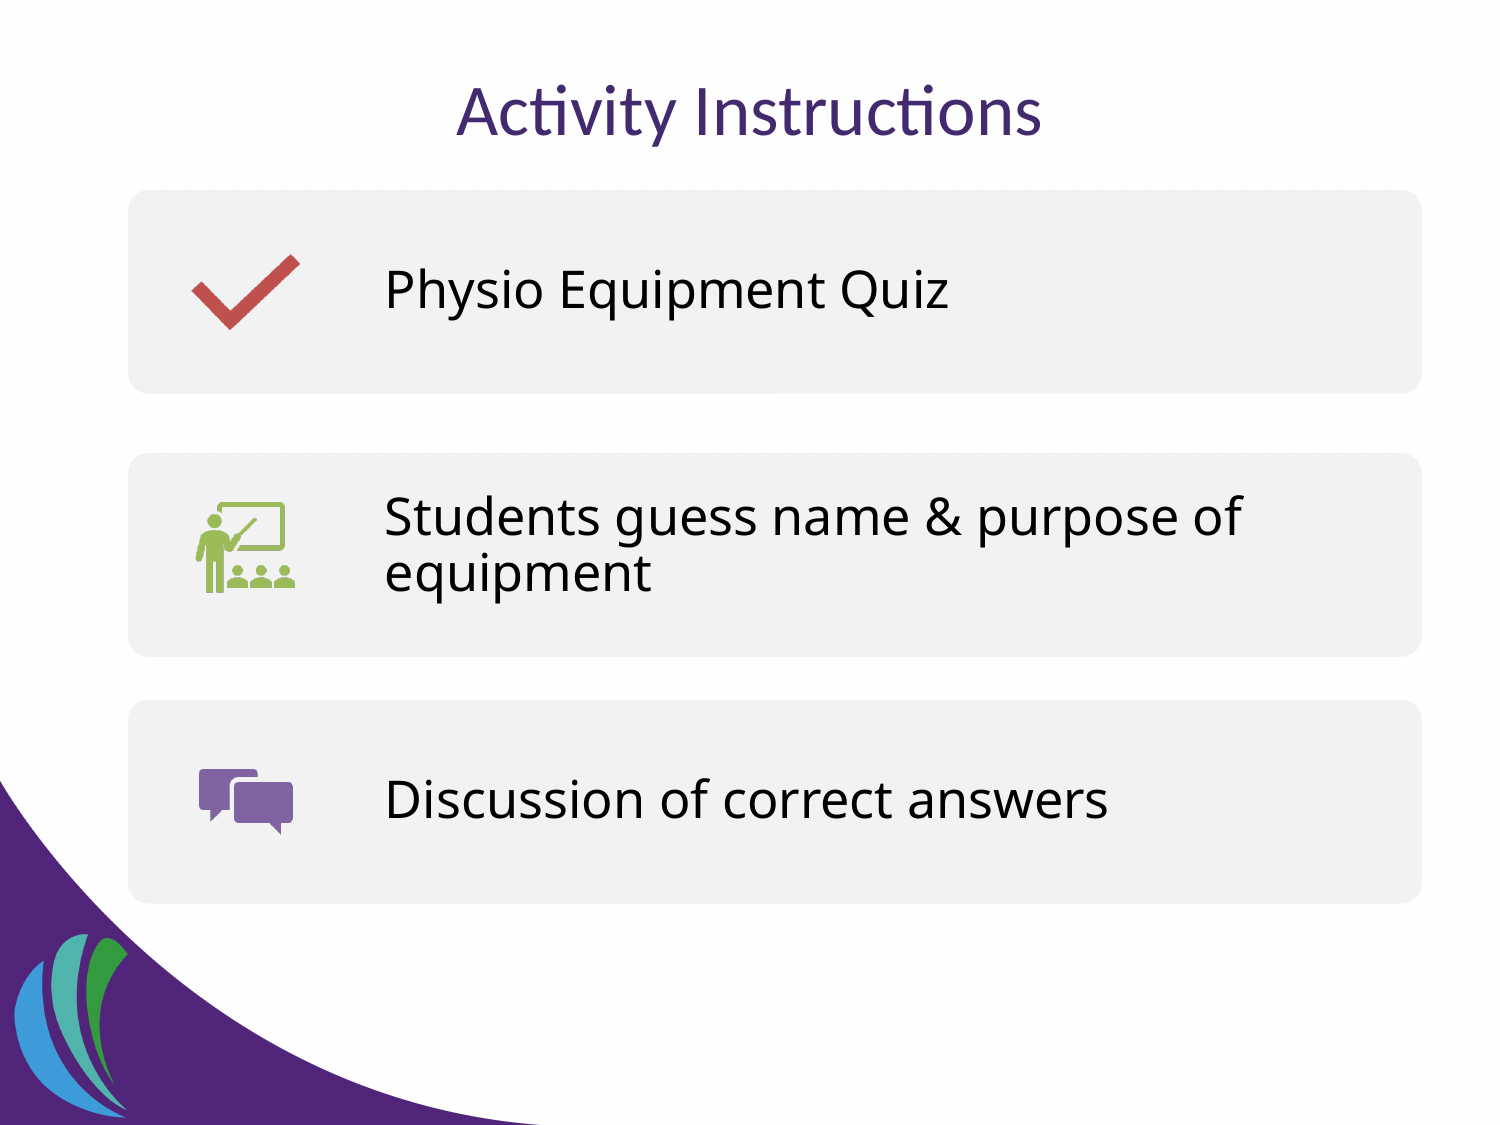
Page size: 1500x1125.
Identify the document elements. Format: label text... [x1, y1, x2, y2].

title Activity Instructions [103, 3, 1397, 221]
picture [0, 1, 1500, 1125]
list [127, 189, 1423, 905]
